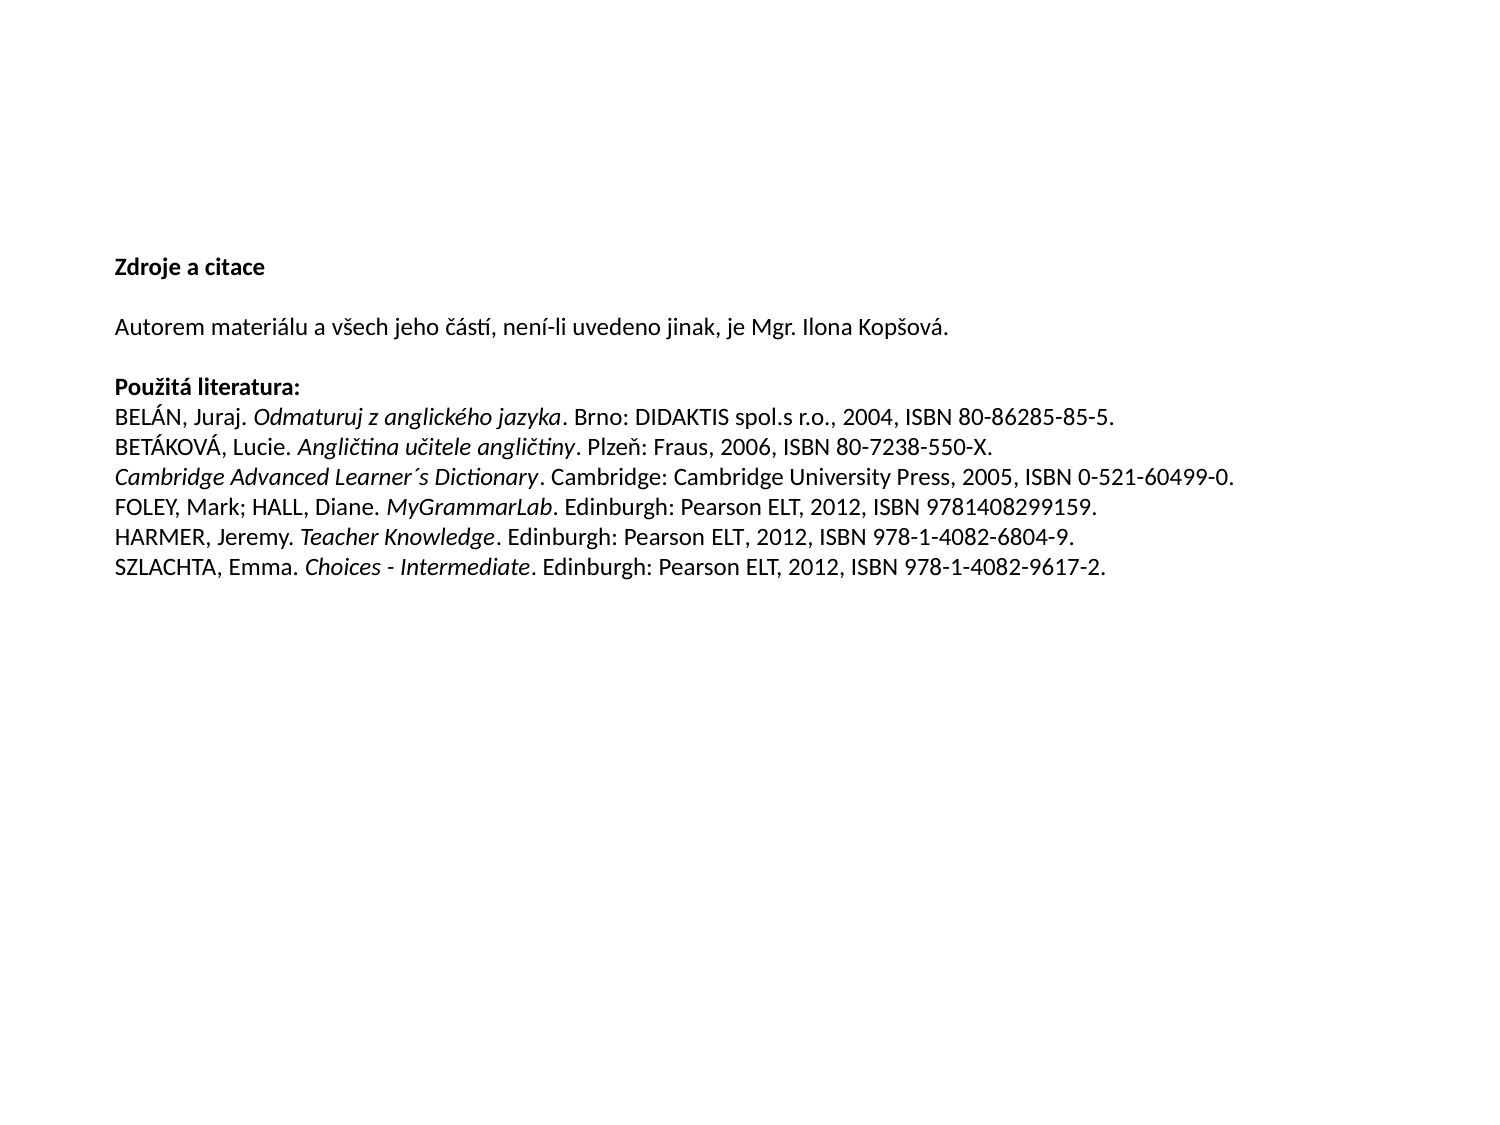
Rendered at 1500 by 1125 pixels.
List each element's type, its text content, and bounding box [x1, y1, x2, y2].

text_box Zdroje a citace Autorem materiálu a všech jeho částí, není-li uvedeno jinak, je Mgr. Ilona Kopšová. Použitá literatura: BELÁN, Juraj. Odmaturuj z anglického jazyka. Brno: DIDAKTIS spol.s r.o., 2004, ISBN 80-86285-85-5. BETÁKOVÁ, Lucie. Angličtina učitele angličtiny. Plzeň: Fraus, 2006, ISBN 80-7238-550-X. Cambridge Advanced Learner´s Dictionary. Cambridge: Cambridge University Press, 2005, ISBN 0-521-60499-0. FOLEY, Mark; HALL, Diane. MyGrammarLab. Edinburgh: Pearson ELT, 2012, ISBN 9781408299159. HARMER, Jeremy. Teacher Knowledge. Edinburgh: Pearson ELT, 2012, ISBN 978-1-4082-6804-9. SZLACHTA, Emma. Choices - Intermediate. Edinburgh: Pearson ELT, 2012, ISBN 978-1-4082-9617-2. [100, 243, 1412, 618]
